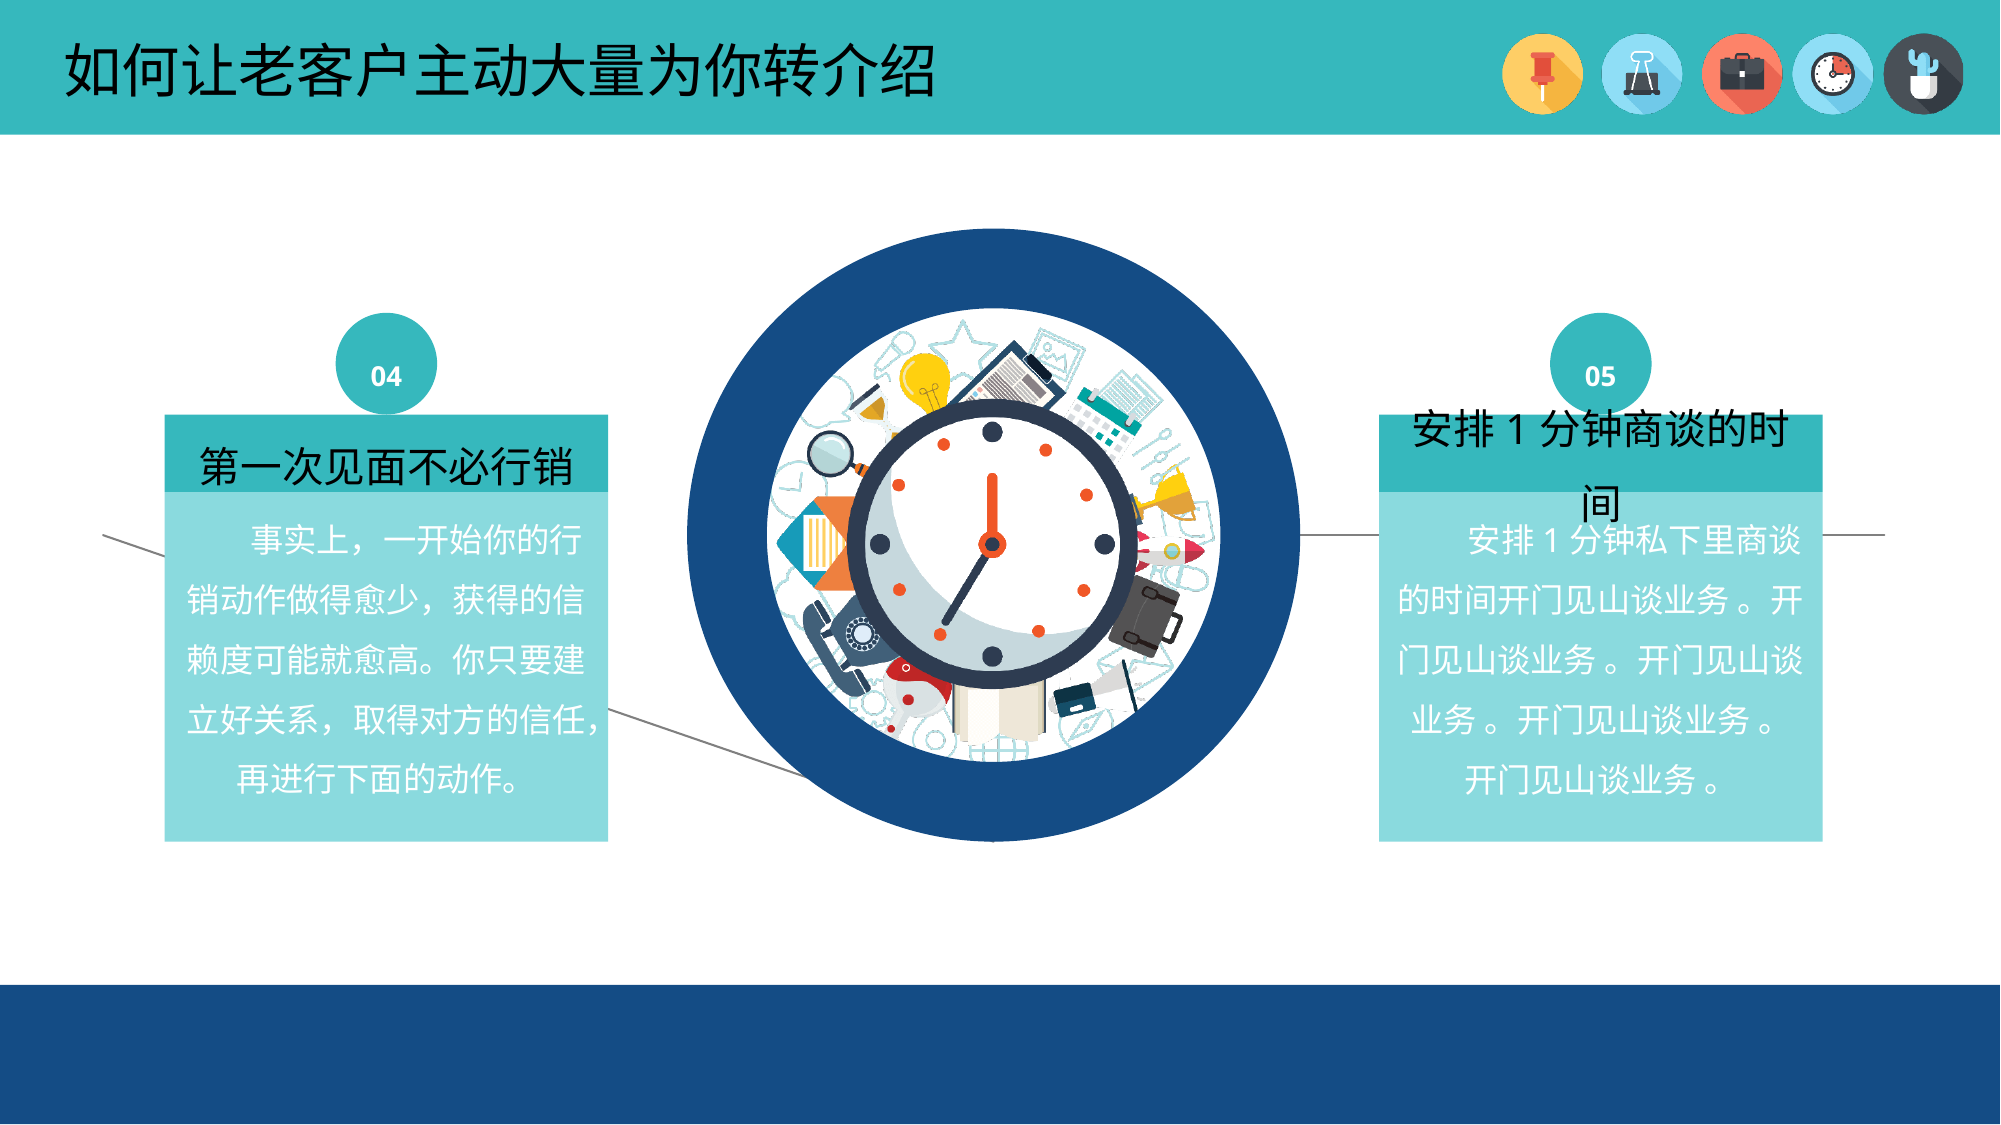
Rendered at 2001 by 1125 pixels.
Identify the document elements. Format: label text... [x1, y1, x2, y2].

text_box [0, 0, 2000, 136]
text_box [0, 984, 2000, 1125]
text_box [687, 228, 1301, 842]
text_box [164, 312, 609, 842]
text_box 如何让老客户主动大量为你转介绍 [49, 26, 979, 112]
picture [1502, 27, 1964, 116]
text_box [1379, 312, 1823, 842]
